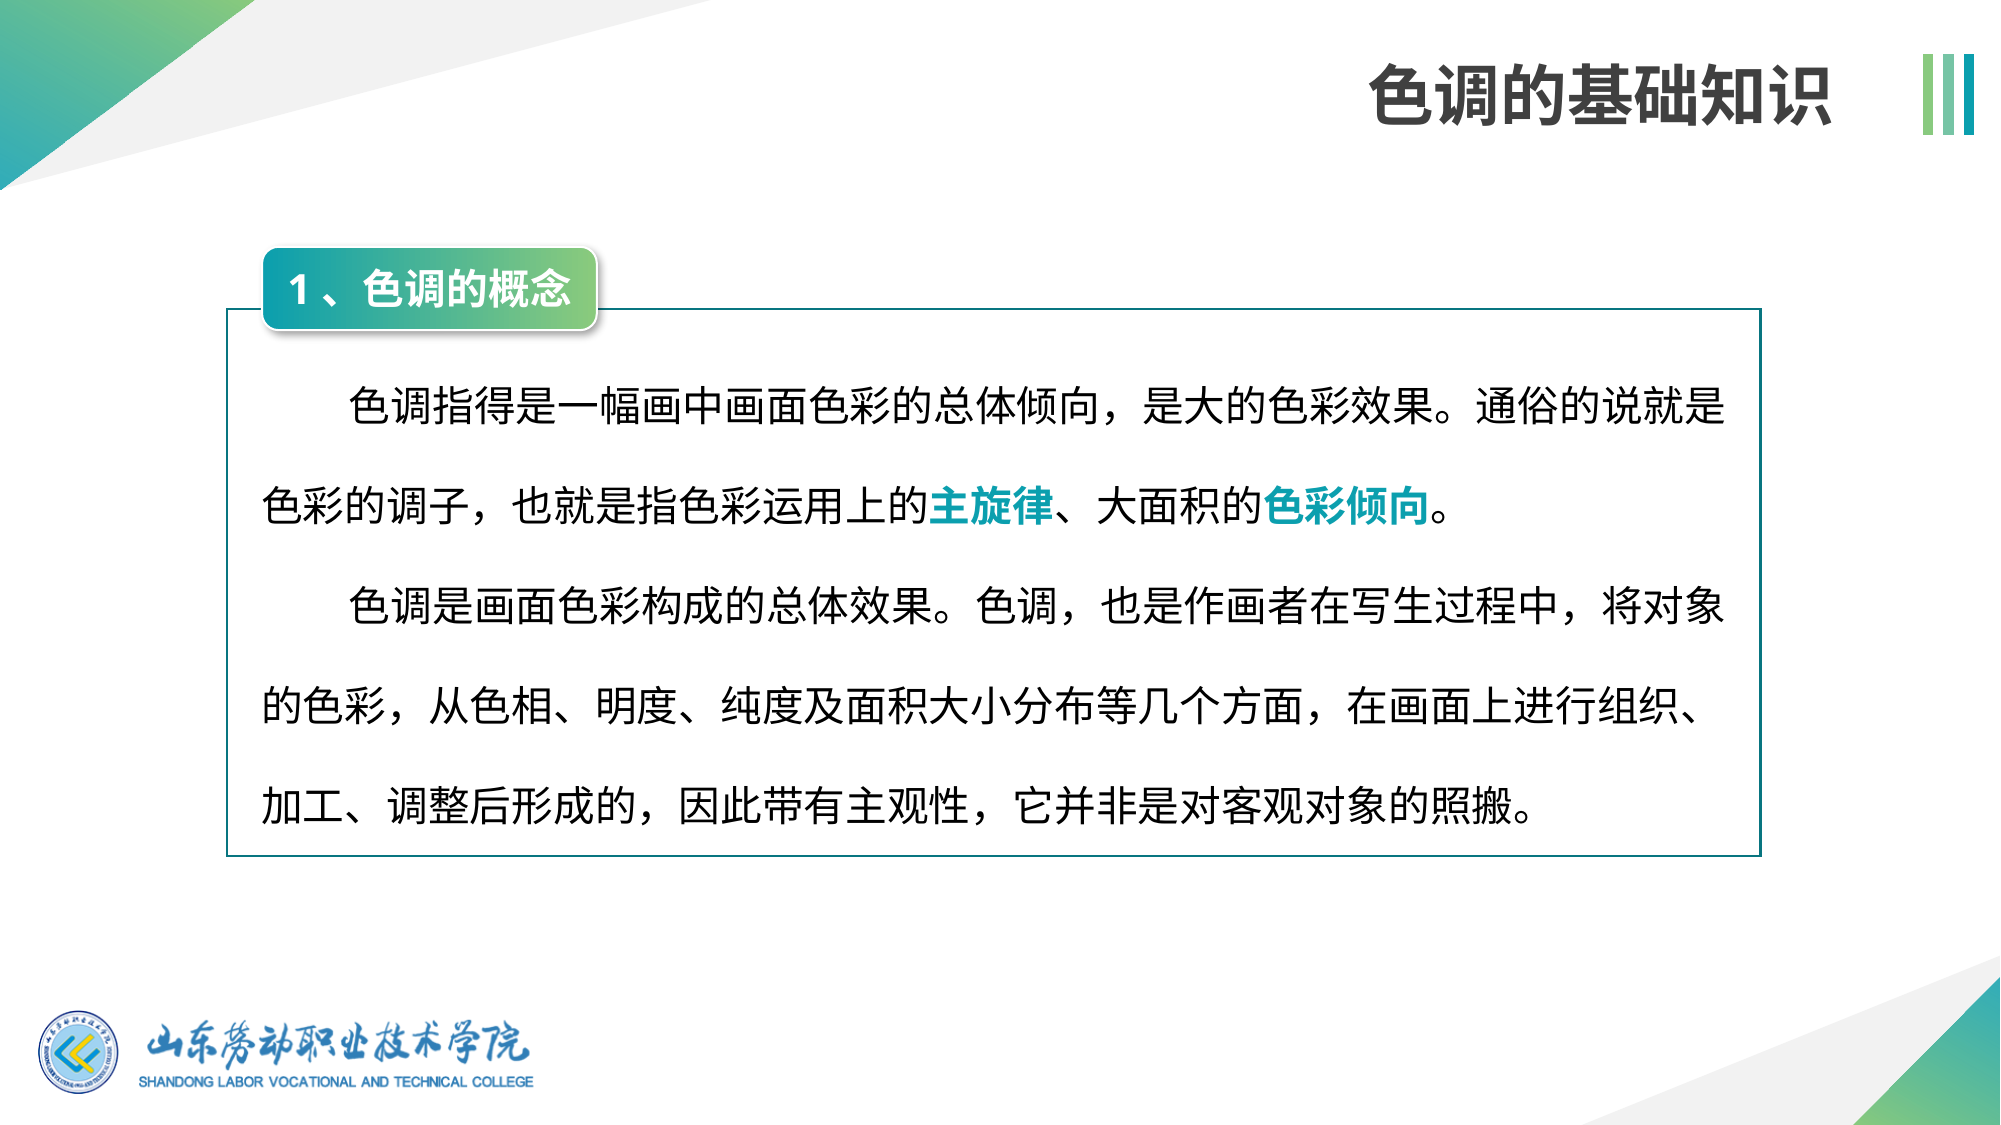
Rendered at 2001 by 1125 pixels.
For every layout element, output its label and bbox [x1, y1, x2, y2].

text_box [0, 0, 2000, 1125]
picture [38, 1010, 550, 1094]
text_box [262, 246, 597, 331]
text_box [1928, 54, 1969, 136]
